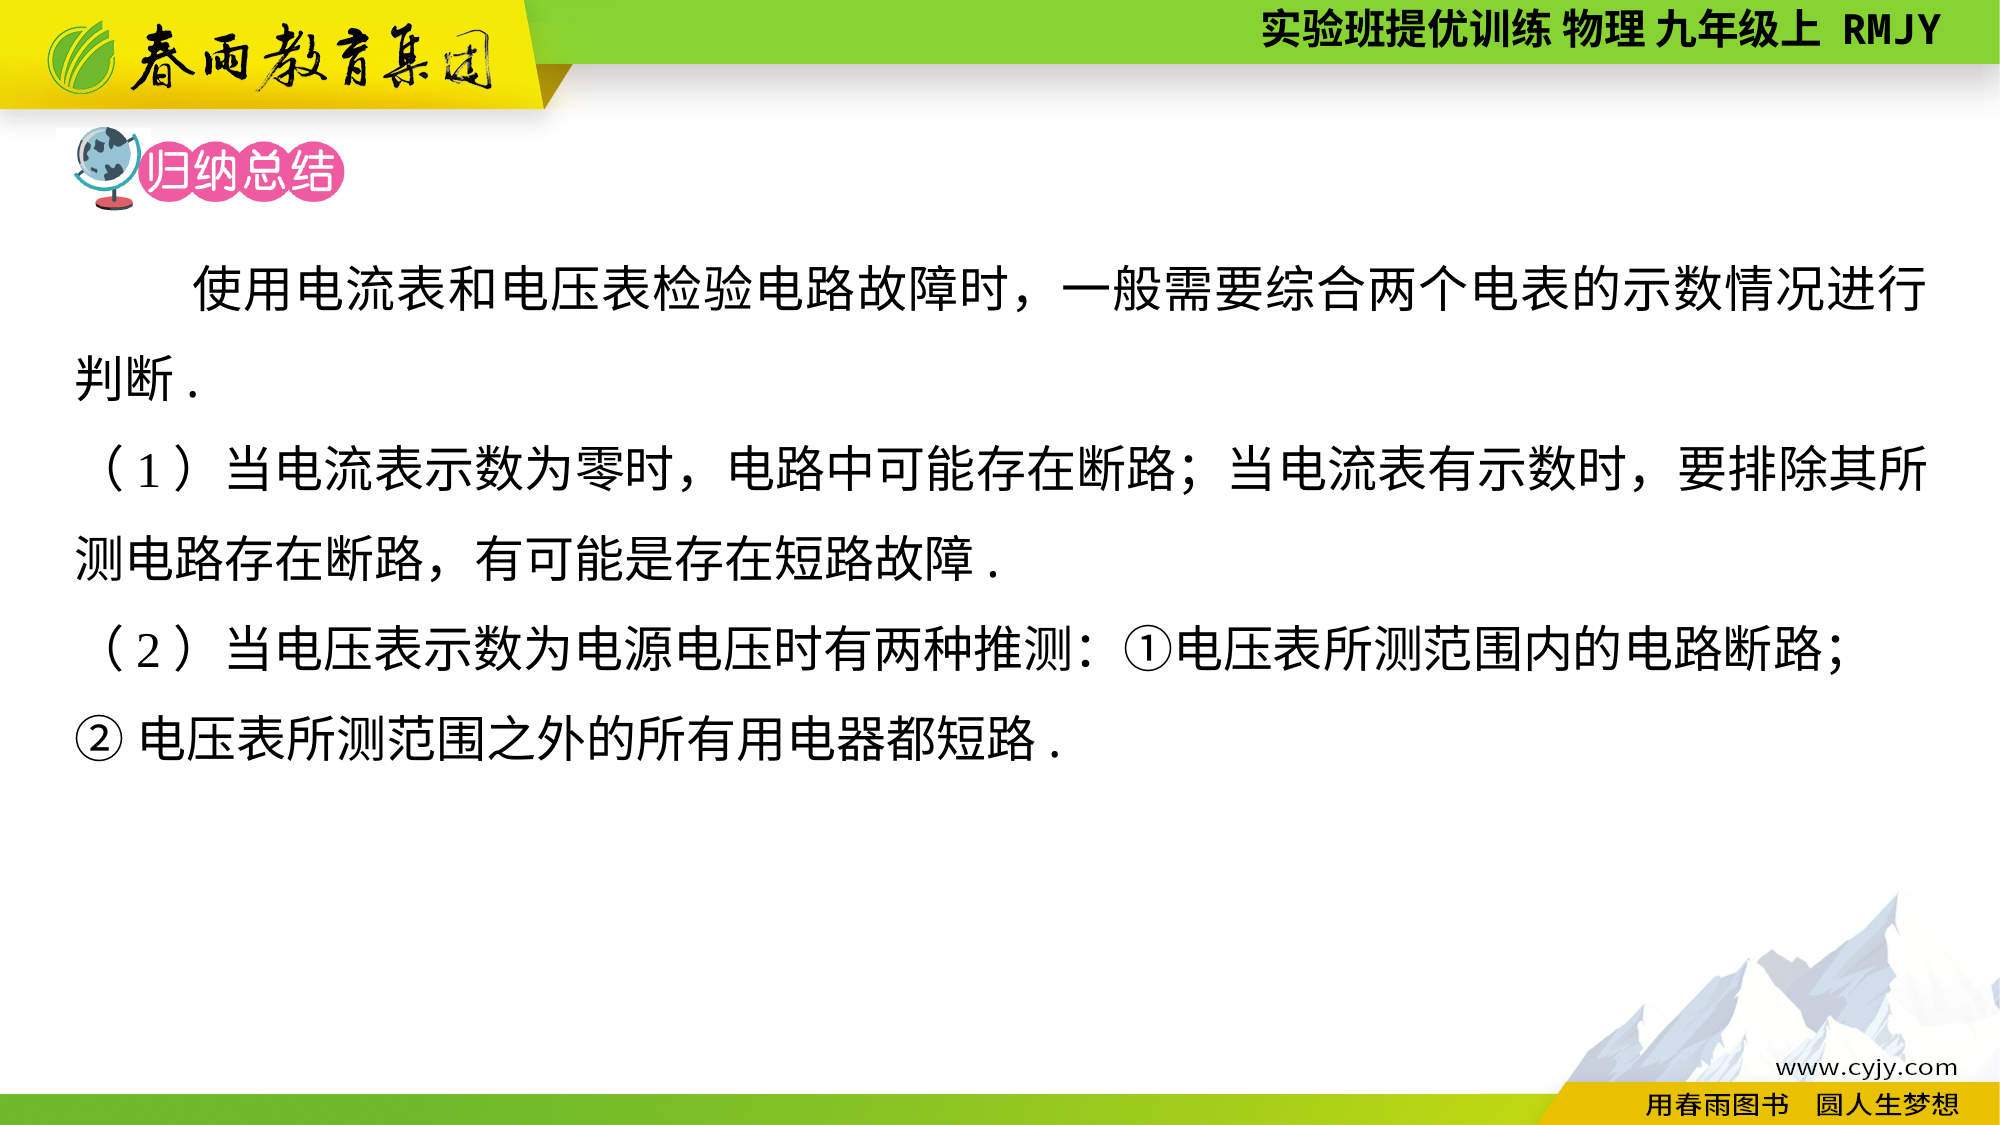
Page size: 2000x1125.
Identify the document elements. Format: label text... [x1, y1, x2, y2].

picture [0, 0, 2000, 1125]
list 使用电流表和电压表检验电路故障时，一般需要综合两个电表的示数情况进行判断. （1）当电流表示数为零时，电路中可能存在断路；当电流表有示数时，要排除其所测电路存在断路，有可能是存在短路故障. （2）当电压表示数为电源电压时有两种推测：①电压表所测范围内的电路断路； ②电压表所测范围之外的所有用电器都短路. [59, 219, 1944, 769]
